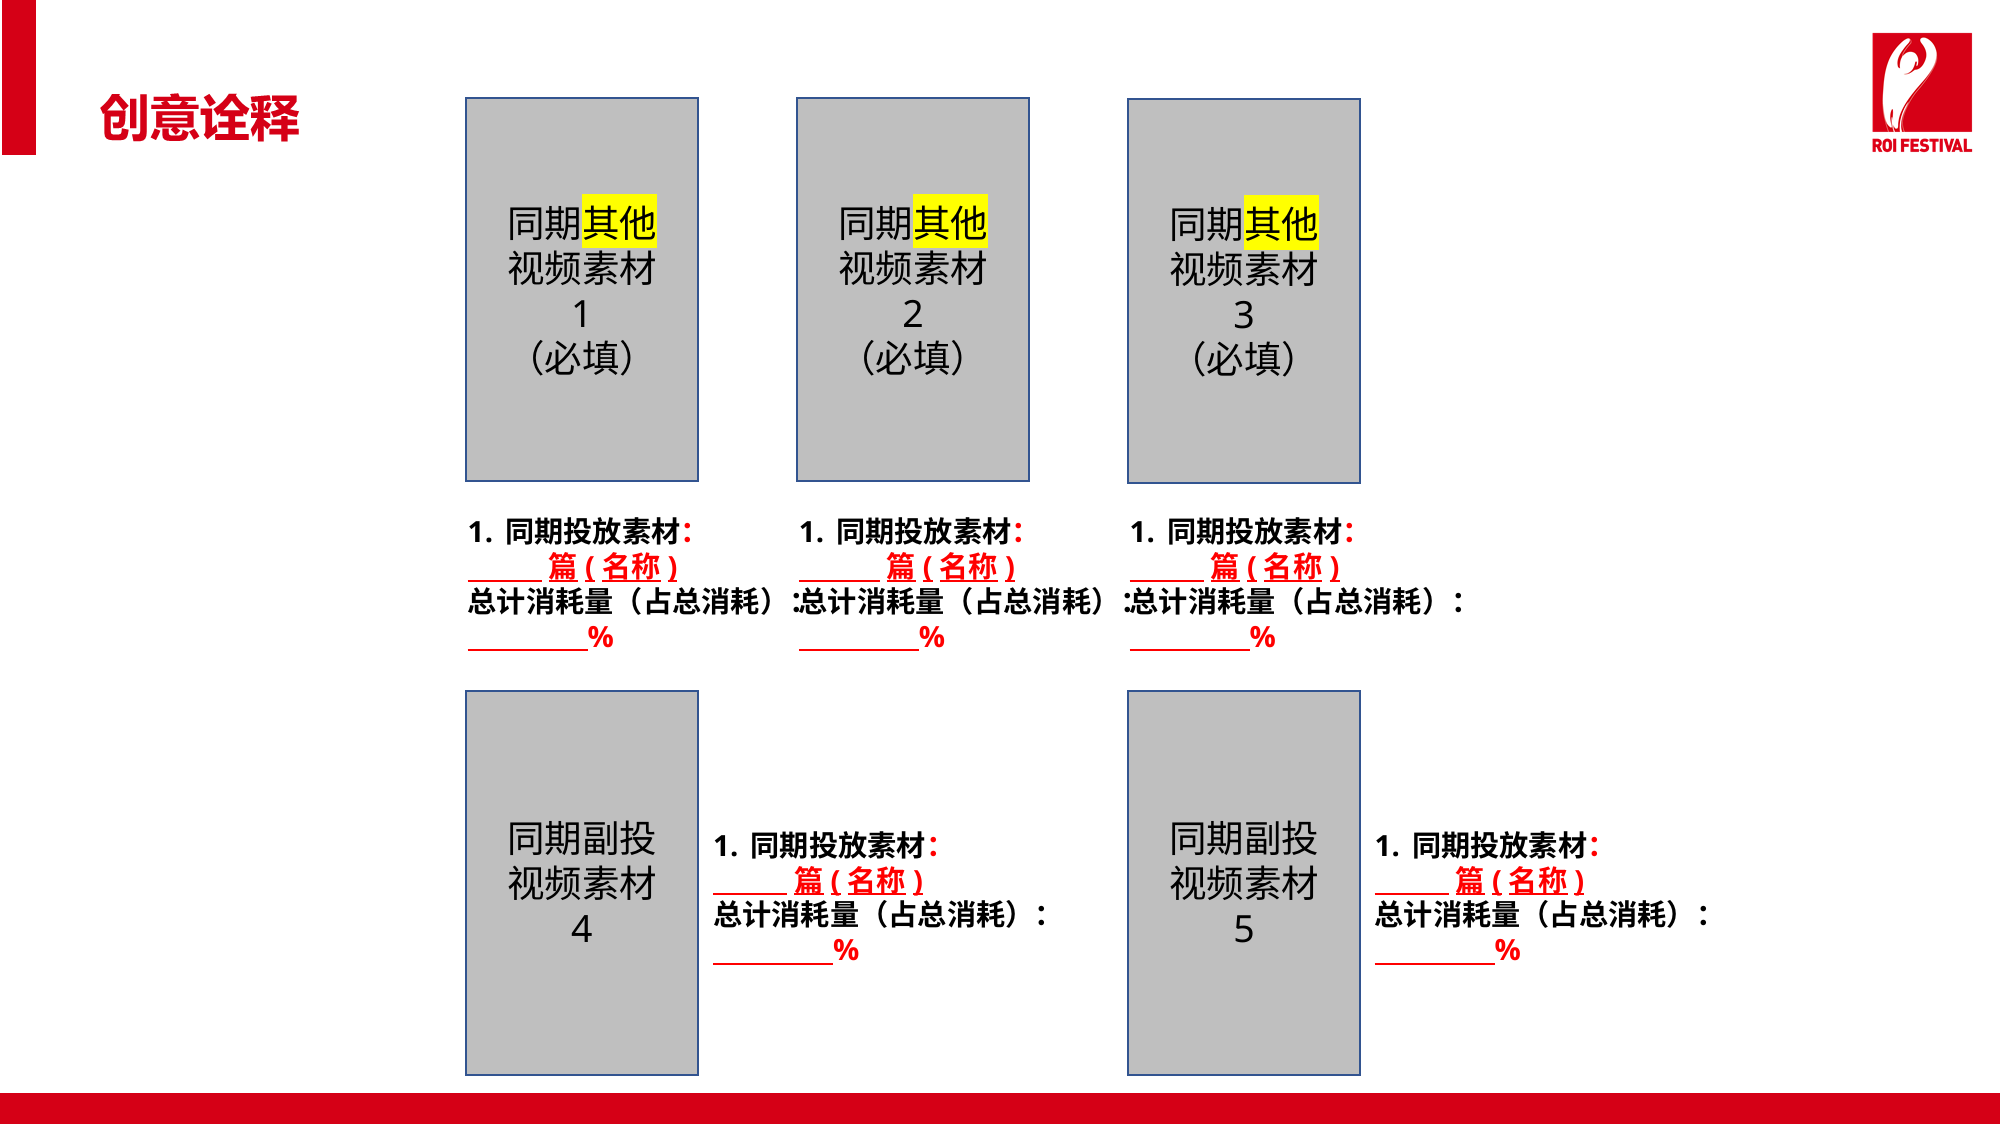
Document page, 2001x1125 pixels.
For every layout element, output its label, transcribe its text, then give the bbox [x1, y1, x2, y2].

text_box 同期投放素材： 篇(名称) 总计消耗量（占总消耗）： % [783, 505, 1114, 661]
text_box 同期投放素材： 篇(名称) 总计消耗量（占总消耗）： % [452, 505, 783, 661]
text_box 同期副投 视频素材 4 [465, 690, 699, 1076]
text_box 同期其他 视频素材 3 （必填） [1127, 98, 1361, 484]
text_box 同期副投 视频素材 5 [1127, 690, 1361, 1076]
text_box 同期投放素材： 篇(名称) 总计消耗量（占总消耗）： % [698, 819, 1127, 974]
text_box 同期投放素材： 篇(名称) 总计消耗量（占总消耗）： % [1359, 819, 1922, 974]
text_box 同期投放素材： 篇(名称) 总计消耗量（占总消耗）： % [1114, 505, 1503, 661]
text_box 同期其他 视频素材 1 （必填） [465, 97, 699, 482]
text_box 同期其他 视频素材 2 （必填） [796, 97, 1030, 482]
picture [0, 0, 2000, 1124]
